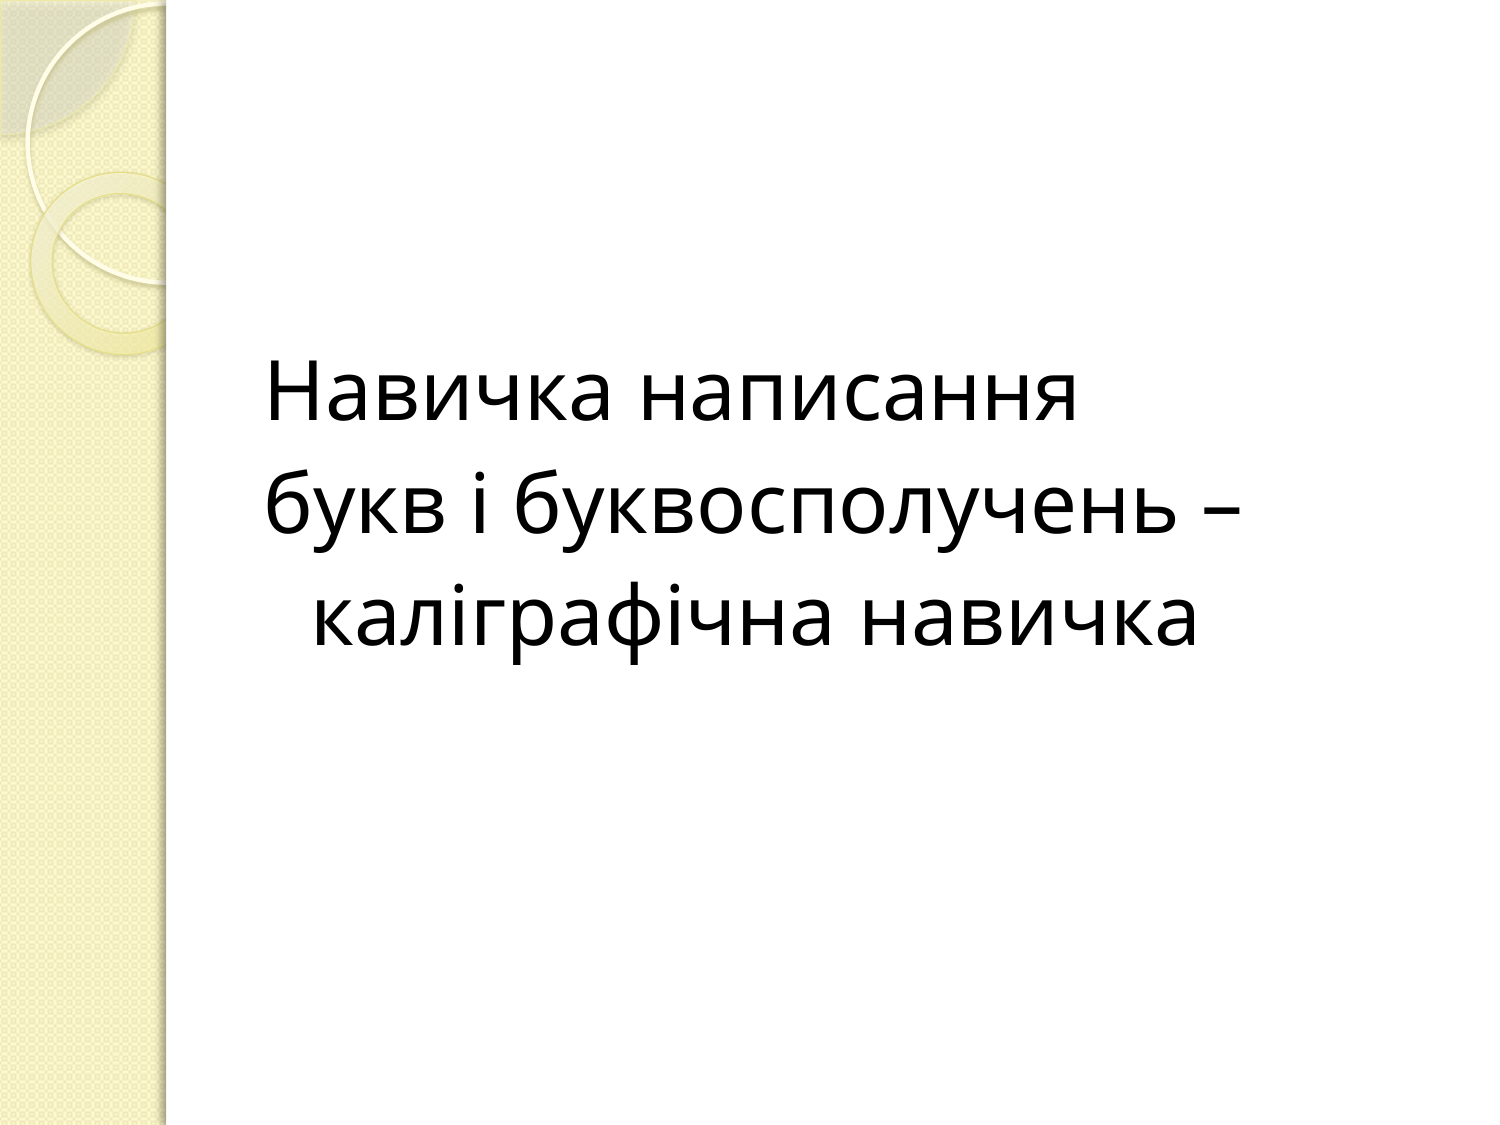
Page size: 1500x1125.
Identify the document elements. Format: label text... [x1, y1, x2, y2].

list Навичка написання букв і буквосполучень – каліграфічна навичка [235, 237, 1466, 1025]
